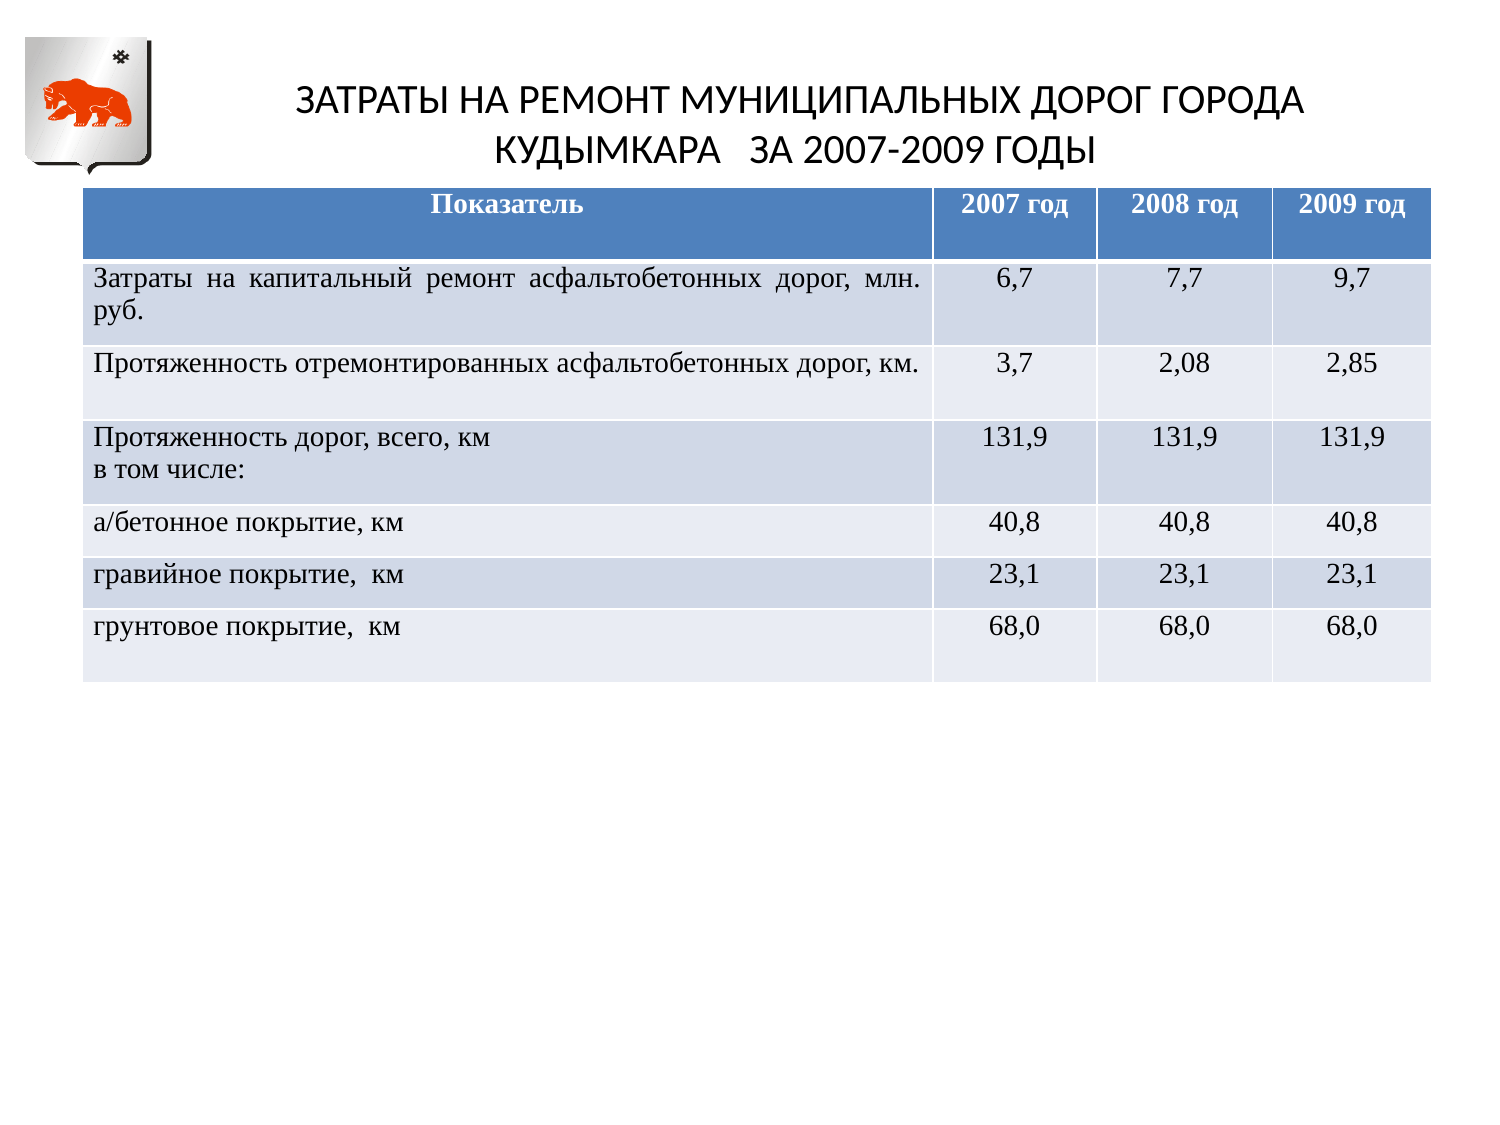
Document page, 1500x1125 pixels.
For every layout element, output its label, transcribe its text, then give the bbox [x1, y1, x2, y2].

table_cell 40,8 [1273, 506, 1431, 556]
table_cell 68,0 [1273, 610, 1431, 682]
table_cell гравийное покрытие, км [83, 558, 932, 608]
table_cell 2,08 [1098, 347, 1272, 419]
table_header Показатель [83, 188, 932, 259]
table_header 2008 год [1098, 188, 1272, 259]
table_cell 131,9 [1273, 421, 1431, 504]
table_cell 68,0 [934, 610, 1096, 682]
table_cell Затраты на капитальный ремонт асфальтобетонных дорог, млн. руб. [83, 264, 932, 345]
table_cell 3,7 [934, 347, 1096, 419]
table_cell 40,8 [934, 506, 1096, 556]
table_cell 131,9 [1098, 421, 1272, 504]
table_cell 23,1 [1273, 558, 1431, 608]
table_cell 2,85 [1273, 347, 1431, 419]
table_header 2007 год [934, 188, 1096, 259]
table_cell 23,1 [934, 558, 1096, 608]
table_cell 9,7 [1273, 264, 1431, 345]
table_cell а/бетонное покрытие, км [83, 506, 932, 556]
table_cell 68,0 [1098, 610, 1272, 682]
table_cell 131,9 [934, 421, 1096, 504]
table_cell 40,8 [1098, 506, 1272, 556]
table_cell 7,7 [1098, 264, 1272, 345]
picture [23, 34, 153, 176]
table_cell грунтовое покрытие, км [83, 610, 932, 682]
title ЗАТРАТЫ НА РЕМОНТ МУНИЦИПАЛЬНЫХ ДОРОГ ГОРОДА КУДЫМКАРА ЗА 2007-2009 ГОДЫ [175, 45, 1425, 187]
table_cell Протяженность дорог, всего, км в том числе: [83, 421, 932, 504]
table_header 2009 год [1273, 188, 1431, 259]
table_cell 23,1 [1098, 558, 1272, 608]
table_cell Протяженность отремонтированных асфальтобетонных дорог, км. [83, 347, 932, 419]
table_cell 6,7 [934, 264, 1096, 345]
